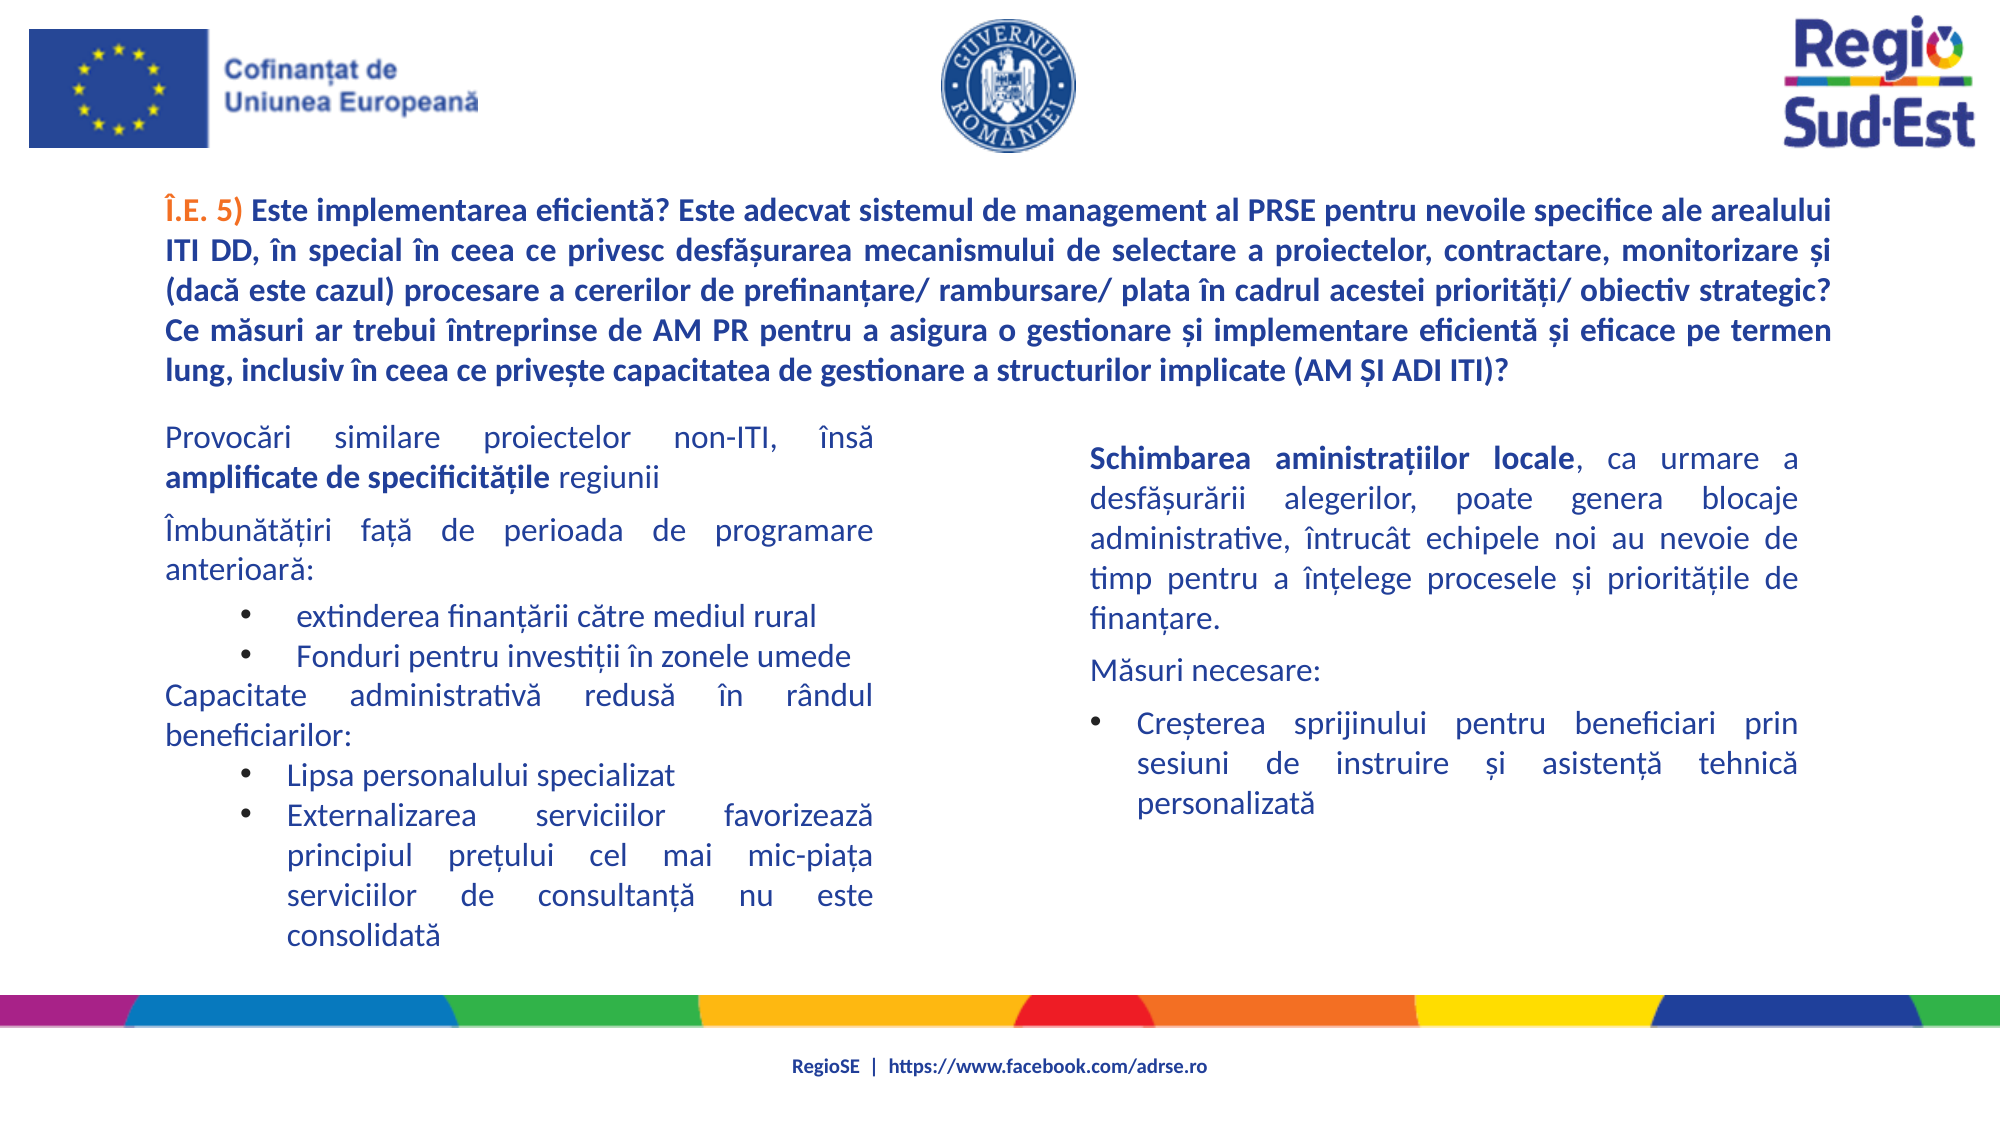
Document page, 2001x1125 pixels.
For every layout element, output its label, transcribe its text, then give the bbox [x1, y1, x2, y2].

picture [0, 995, 2000, 1029]
text_box Î.E. 5) Este implementarea eficientă? Este adecvat sistemul de management al PRSE pentru nevoile specifice ale arealului ITI DD, în special în ceea ce privesc desfășurarea mecanismului de selectare a proiectelor, contractare, monitorizare și (dacă este cazul) procesare a cererilor de prefinanțare/ rambursare/ plata în cadrul acestei priorități/ obiectiv strategic? Ce măsuri ar trebui întreprinse de AM PR pentru a asigura o gestionare și implementare eficientă și eficace pe termen lung, inclusiv în ceea ce privește capacitatea de gestionare a structurilor implicate (AM ȘI ADI ITI)? [150, 180, 1850, 408]
text_box Provocări similare proiectelor non-ITI, însă amplificate de specificitățile regiunii Îmbunătățiri față de perioada de programare anterioară: extinderea finanțării către mediul rural Fonduri pentru investiții în zonele umede Capacitate administrativă redusă în rândul beneficiarilor: Lipsa personalului specializat Externalizarea serviciilor favorizează principiul prețului cel mai mic-piața serviciilor de consultanță nu este consolidată [150, 407, 890, 961]
picture [1759, 0, 2000, 220]
text_box RegioSE | https://www.facebook.com/adrse.ro [776, 1029, 1223, 1085]
picture [28, 28, 478, 148]
text_box Schimbarea aministrațiilor locale, ca urmare a desfășurării alegerilor, poate genera blocaje administrative, întrucât echipele noi au nevoie de timp pentru a înțelege procesele și prioritățile de finanțare. Măsuri necesare: Creșterea sprijinului pentru beneficiari prin sesiuni de instruire și asistență tehnică personalizată [1075, 429, 1815, 881]
picture [941, 19, 1076, 153]
